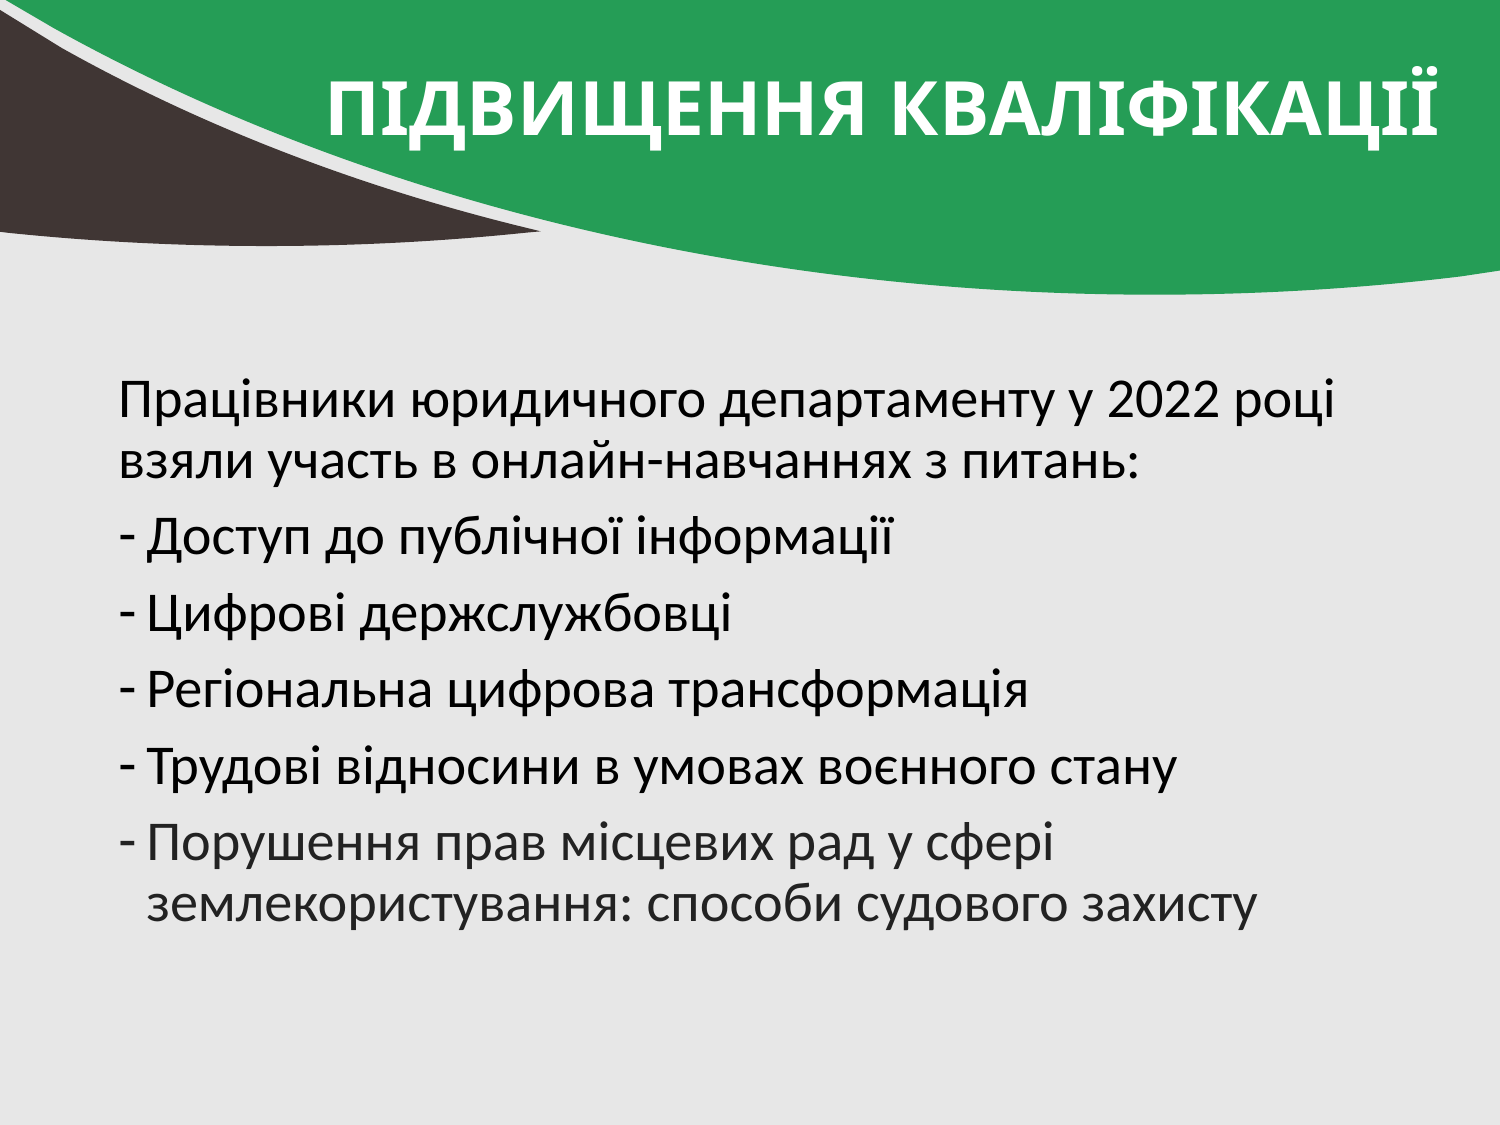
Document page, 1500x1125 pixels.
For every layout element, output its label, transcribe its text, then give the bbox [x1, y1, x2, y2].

list Працівники юридичного департаменту у 2022 році взяли участь в онлайн-навчаннях з питань: Доступ до публічної інформації Цифрові держслужбовці Регіональна цифрова трансформація Трудові відносини в умовах воєнного стану Порушення прав місцевих рад у сфері землекористування: способи судового захисту [103, 361, 1397, 1014]
title Підвищення кваліфікації [103, 2, 1500, 220]
